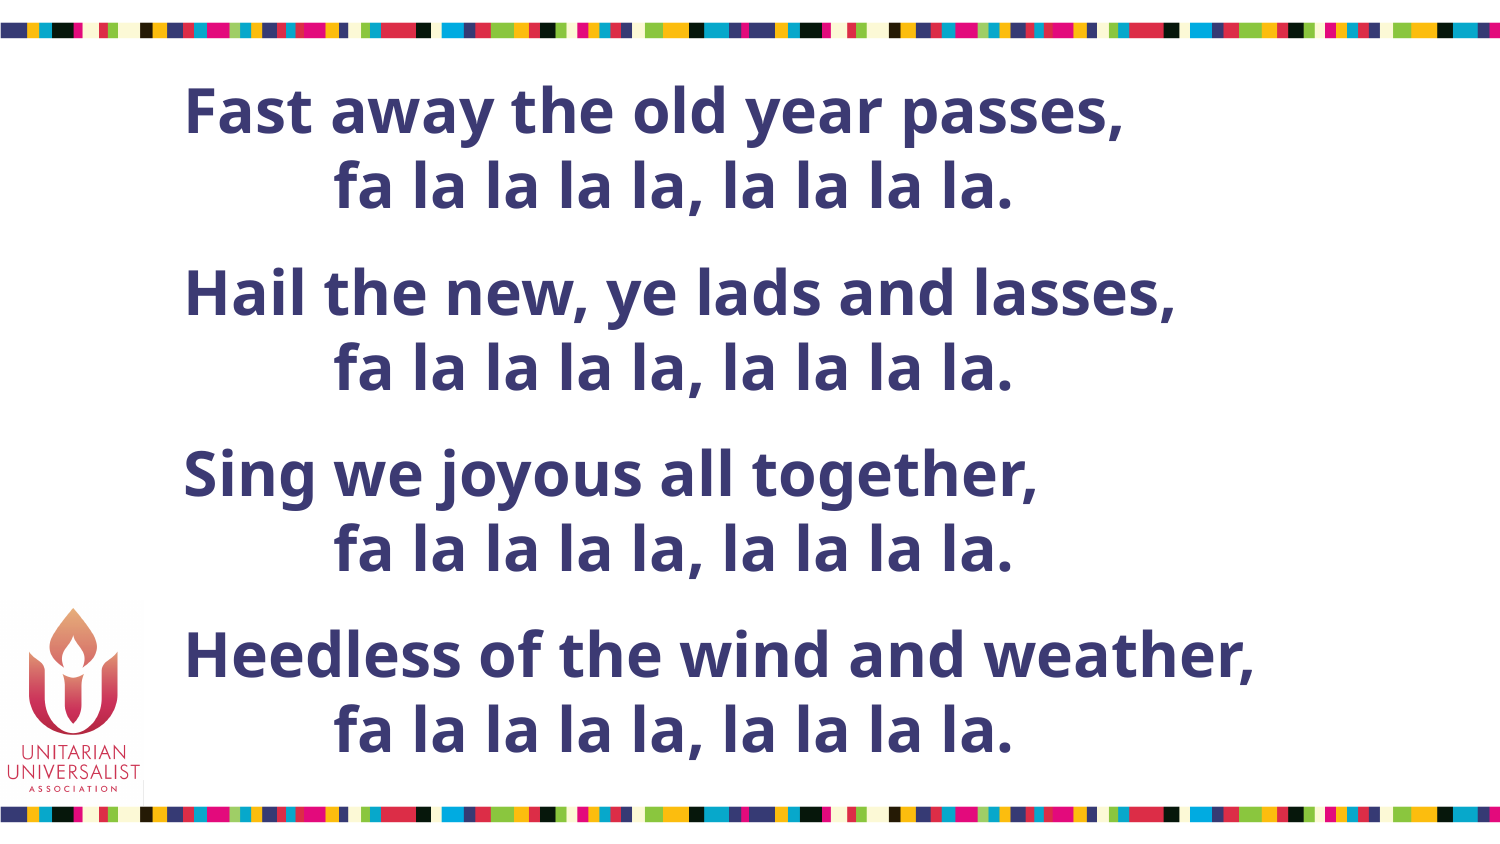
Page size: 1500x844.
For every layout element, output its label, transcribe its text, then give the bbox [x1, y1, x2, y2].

picture [0, 600, 1500, 824]
picture [0, 22, 1500, 40]
text_box Fast away the old year passes, fa la la la la, la la la la. Hail the new, ye lads and lasses, fa la la la la, la la la la. Sing we joyous all together, fa la la la la, la la la la. Heedless of the wind and weather, fa la la la la, la la la la. [168, 56, 1421, 780]
